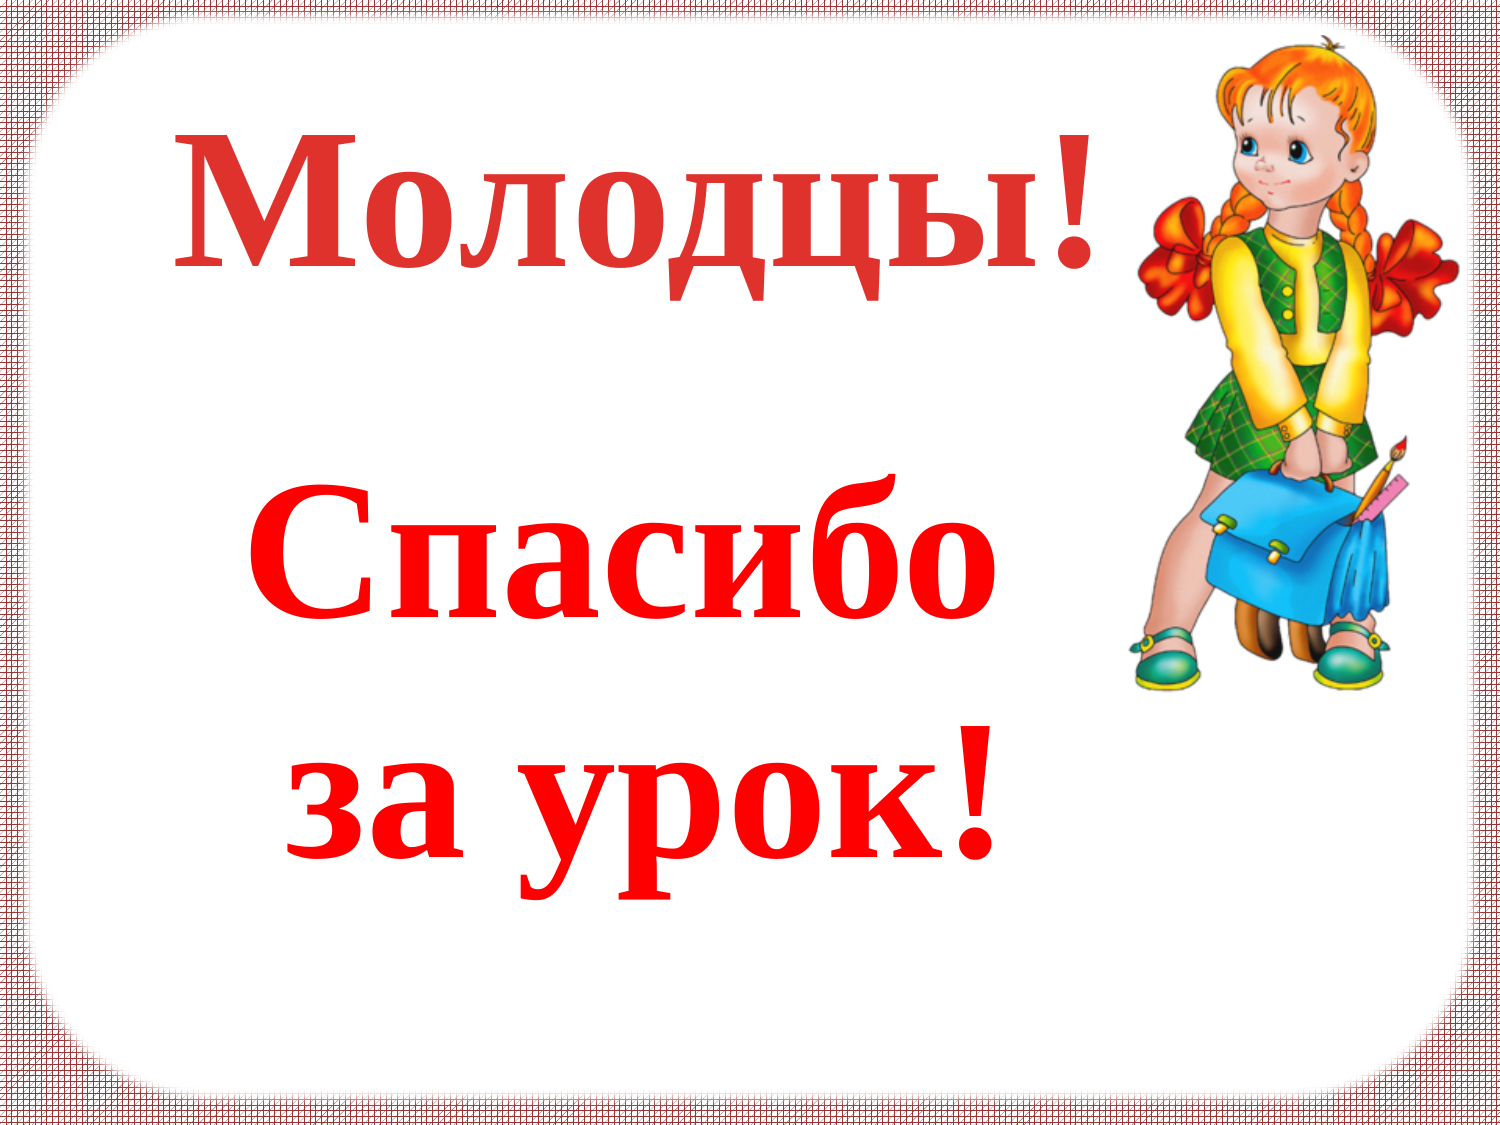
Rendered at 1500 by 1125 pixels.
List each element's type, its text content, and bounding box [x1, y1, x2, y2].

text_box Молодцы! [157, 58, 1107, 314]
text_box Спасибо за урок! [227, 410, 1068, 905]
picture [1112, 34, 1474, 708]
